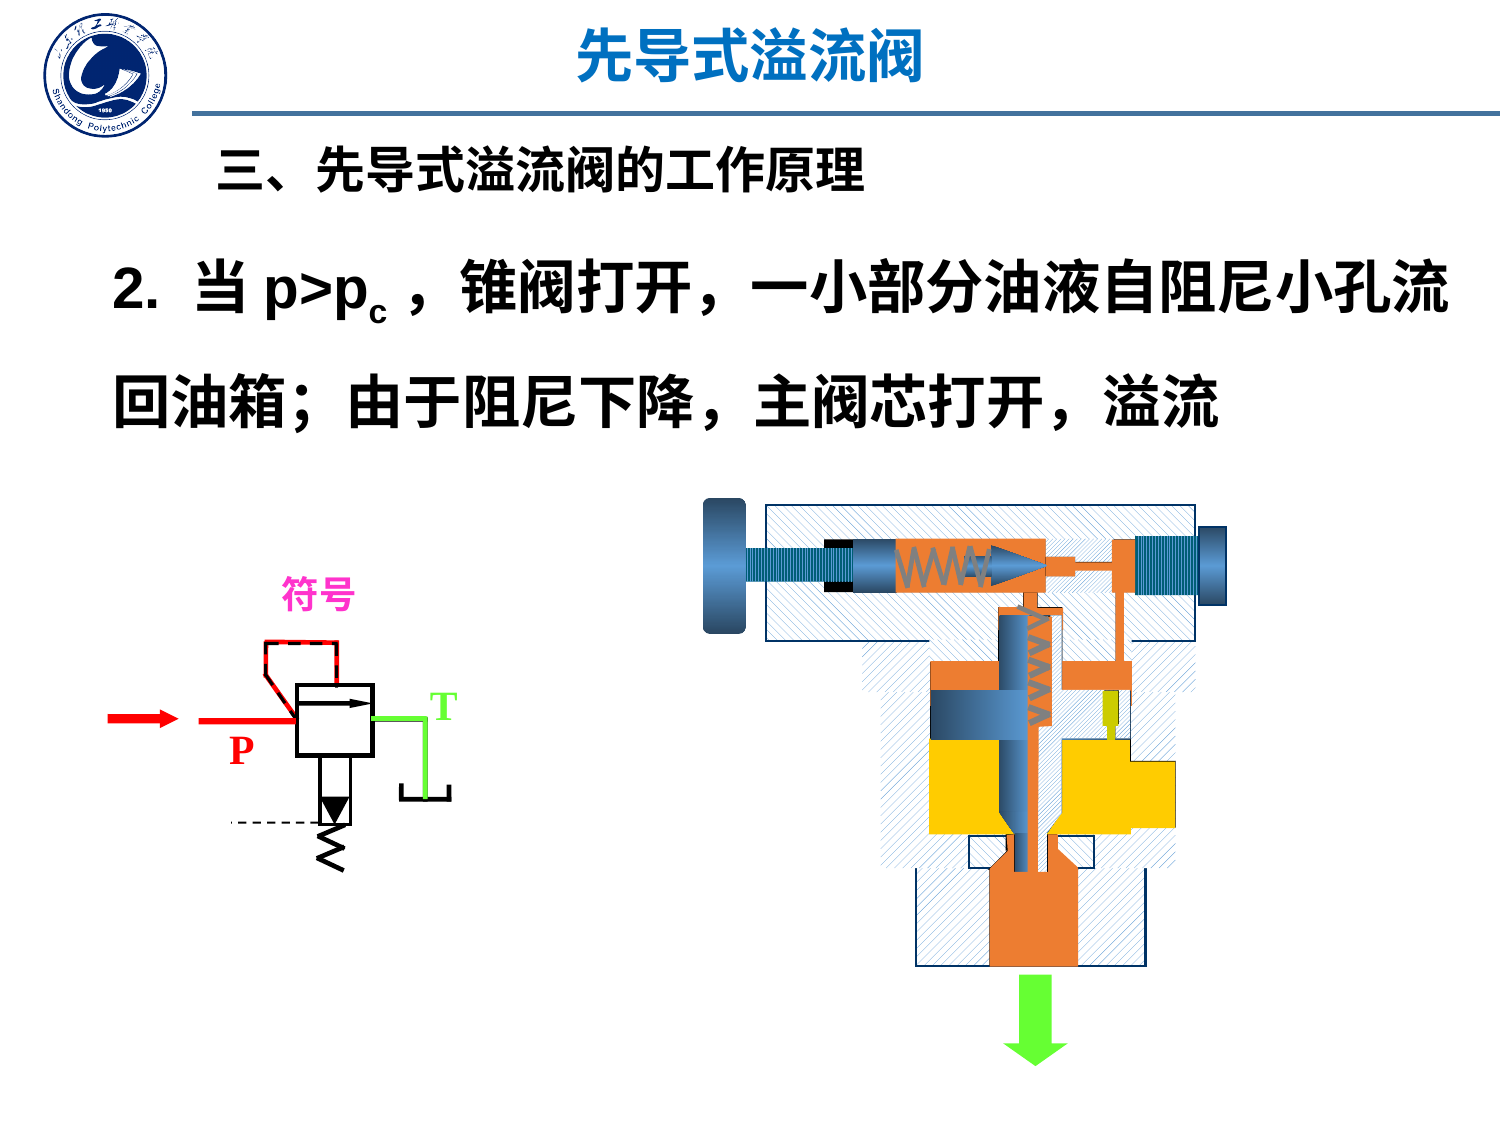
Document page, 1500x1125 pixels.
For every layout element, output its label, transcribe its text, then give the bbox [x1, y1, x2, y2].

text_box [1134, 527, 1227, 606]
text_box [930, 615, 1131, 874]
text_box [1003, 975, 1068, 1067]
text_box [923, 520, 962, 614]
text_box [111, 563, 474, 870]
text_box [966, 544, 1048, 587]
text_box 三、先导式溢流阀的工作原理 [200, 131, 1300, 206]
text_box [1102, 690, 1119, 741]
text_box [1019, 607, 1048, 723]
text_box 先导式溢流阀 [178, 11, 1322, 97]
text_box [702, 497, 1196, 967]
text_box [1052, 556, 1115, 577]
picture [43, 7, 174, 138]
text_box 2. 当p>pc，锥阀打开，一小部分油液自阻尼小孔流回油箱；由于阻尼下降，主阀芯打开，溢流 [97, 202, 1480, 443]
